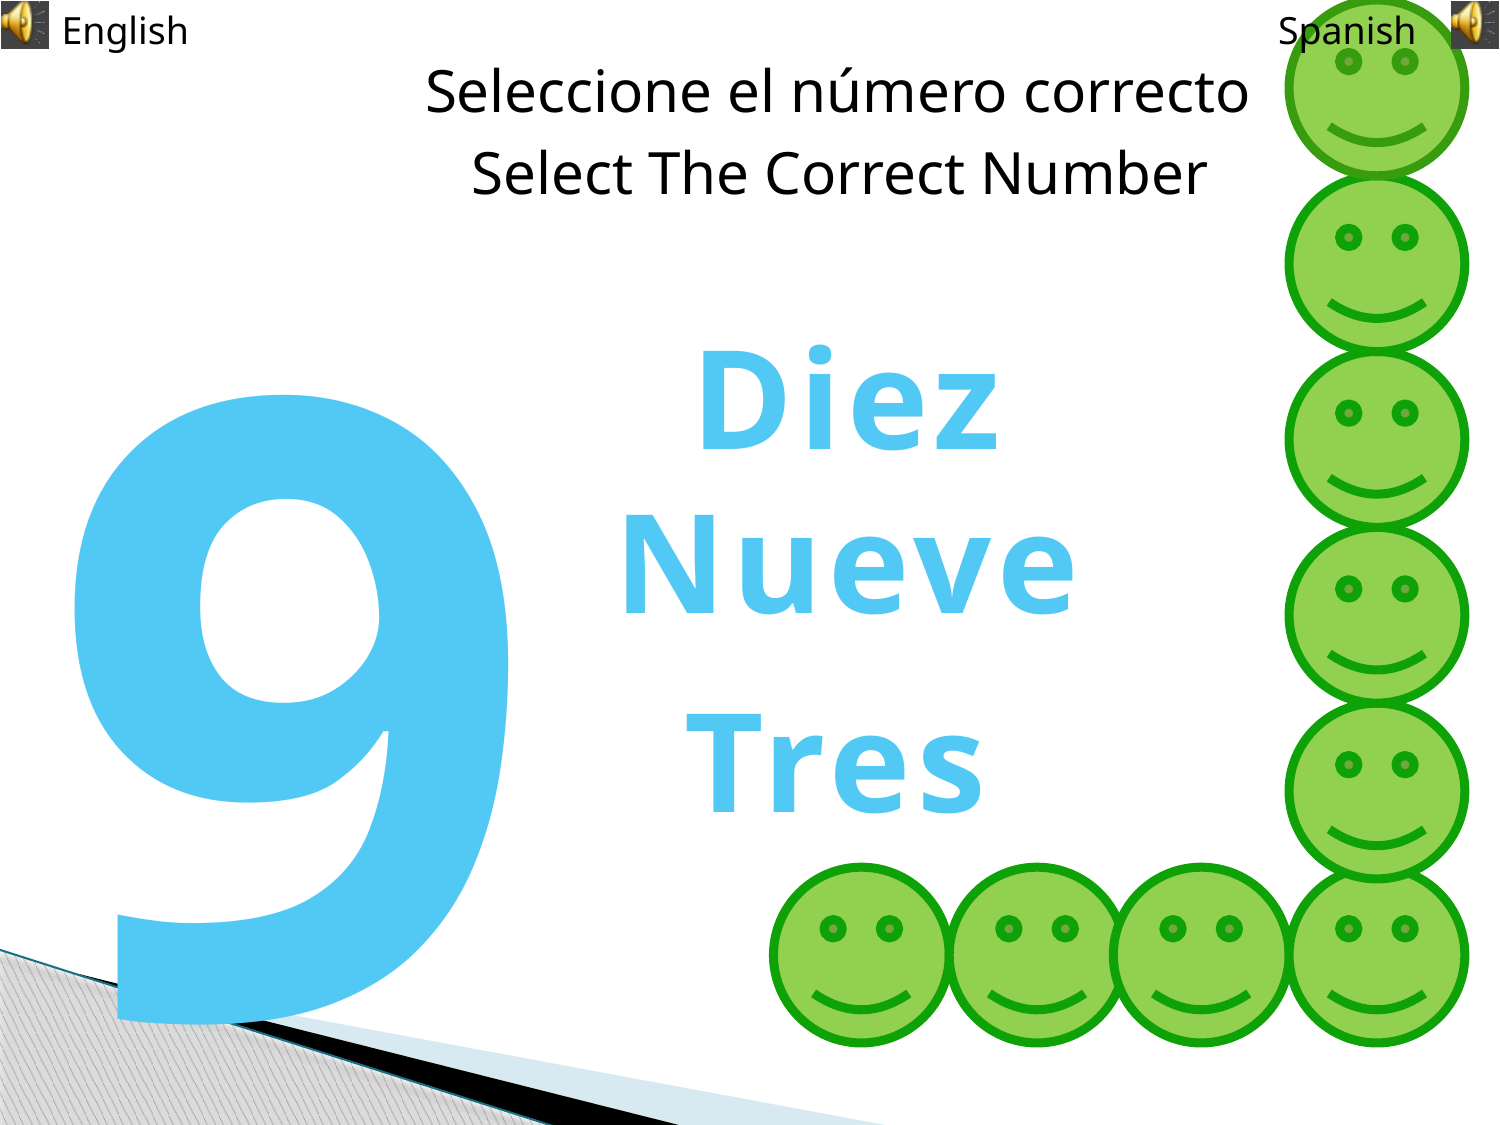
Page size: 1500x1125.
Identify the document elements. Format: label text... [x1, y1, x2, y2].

text_box [1284, 527, 1470, 708]
text_box [944, 862, 1119, 1048]
text_box [1108, 862, 1289, 1048]
text_box Select The Correct Number [456, 128, 1301, 214]
text_box Nueve [599, 468, 1095, 649]
picture [0, 0, 51, 51]
text_box 9 [32, 148, 555, 1125]
text_box Diez [676, 304, 1017, 485]
text_box Seleccione el número correcto [410, 46, 1293, 132]
picture [1449, 0, 1500, 51]
text_box [1284, 176, 1470, 357]
text_box Tres [669, 667, 1001, 848]
text_box [1284, 703, 1470, 884]
text_box [1284, 60, 1470, 181]
text_box [768, 862, 949, 1048]
text_box English [51, 0, 340, 60]
text_box [1284, 352, 1470, 532]
text_box [1284, 873, 1470, 1048]
text_box Spanish [1113, 0, 1449, 60]
